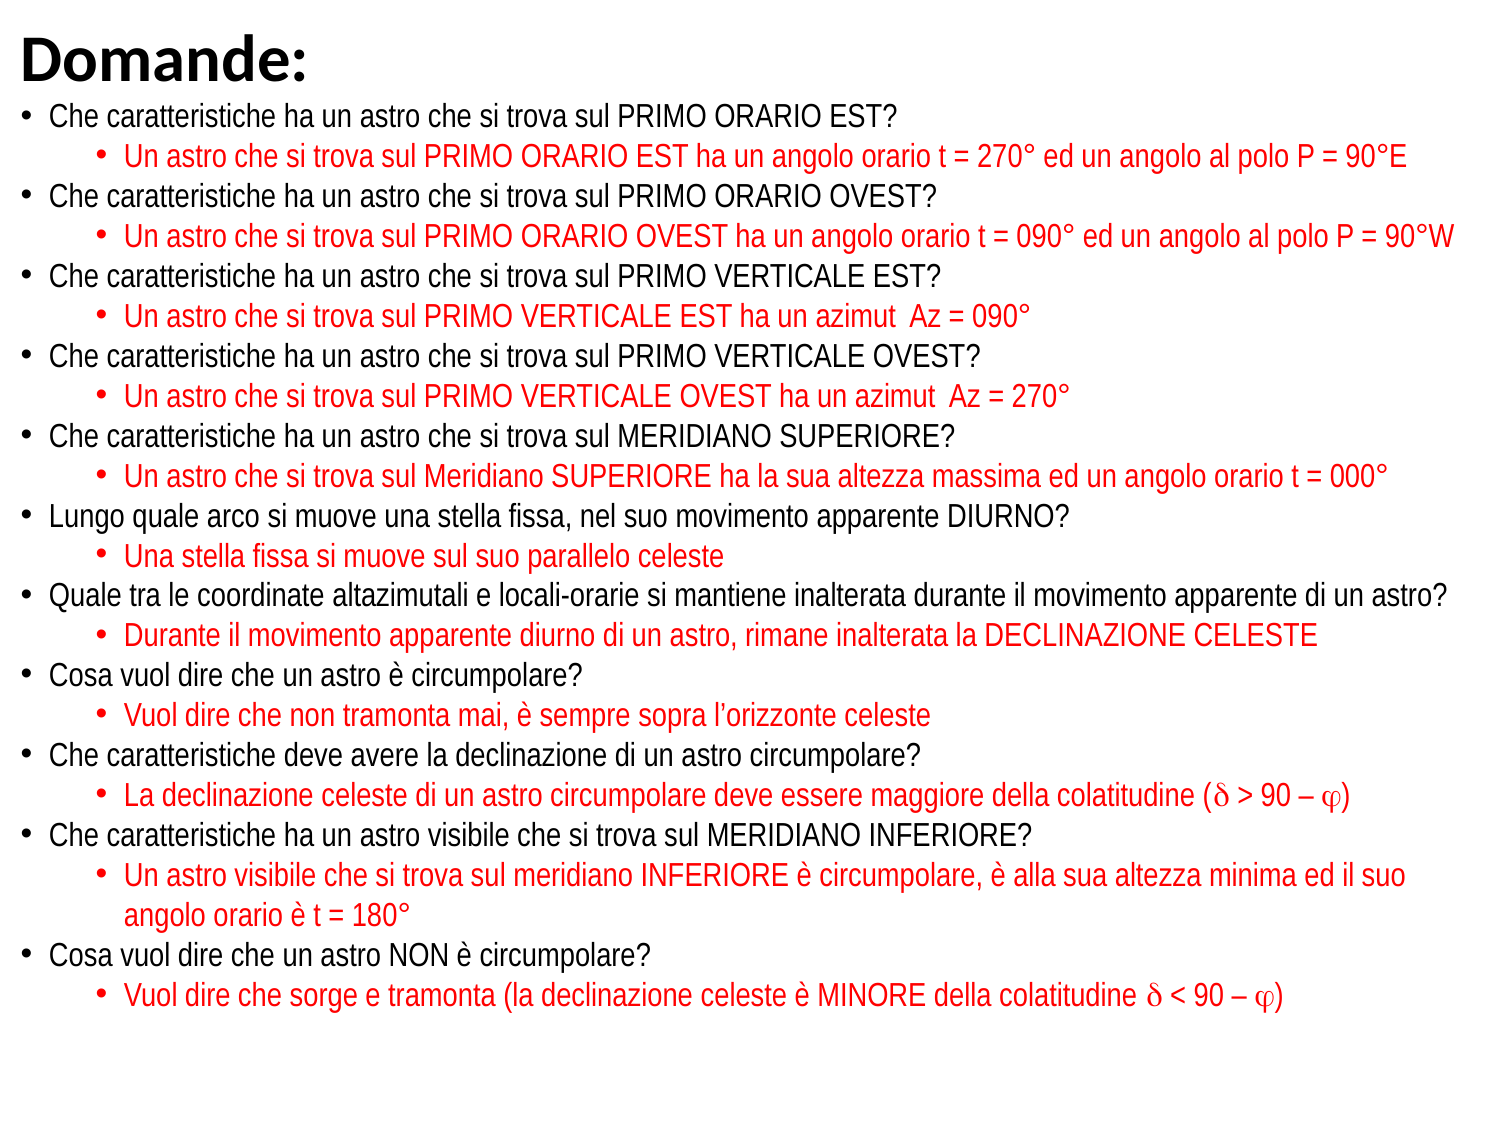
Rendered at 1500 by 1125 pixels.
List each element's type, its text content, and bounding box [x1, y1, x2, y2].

text_box Domande: Che caratteristiche ha un astro che si trova sul PRIMO ORARIO EST? Un astro che si trova sul PRIMO ORARIO EST ha un angolo orario t = 270° ed un angolo al polo P = 90°E Che caratteristiche ha un astro che si trova sul PRIMO ORARIO OVEST? Un astro che si trova sul PRIMO ORARIO OVEST ha un angolo orario t = 090° ed un angolo al polo P = 90°W Che caratteristiche ha un astro che si trova sul PRIMO VERTICALE EST? Un astro che si trova sul PRIMO VERTICALE EST ha un azimut Az = 090° Che caratteristiche ha un astro che si trova sul PRIMO VERTICALE OVEST? Un astro che si trova sul PRIMO VERTICALE OVEST ha un azimut Az = 270° Che caratteristiche ha un astro che si trova sul MERIDIANO SUPERIORE? Un astro che si trova sul Meridiano SUPERIORE ha la sua altezza massima ed un angolo orario t = 000° Lungo quale arco si muove una stella fissa, nel suo movimento apparente DIURNO? Una stella fissa si muove sul suo parallelo celeste Quale tra le coordinate altazimutali e locali-orarie si mantiene inalterata durante il movimento apparente di un astro? Durante il movimento apparente diurno di un astro, rimane inalterata la DECLINAZIONE CELESTE Cosa vuol dire che un astro è circumpolare? Vuol dire che non tramonta mai, è sempre sopra l’orizzonte celeste Che caratteristiche deve avere la declinazione di un astro circumpolare? La declinazione celeste di un astro circumpolare deve essere maggiore della colatitudine (d > 90 – j) Che caratteristiche ha un astro visibile che si trova sul MERIDIANO INFERIORE? Un astro visibile che si trova sul meridiano INFERIORE è circumpolare, è alla sua altezza minima ed il suo angolo orario è t = 180° Cosa vuol dire che un astro NON è circumpolare? Vuol dire che sorge e tramonta (la declinazione celeste è MINORE della colatitudine d < 90 – j) [5, 7, 1500, 1021]
